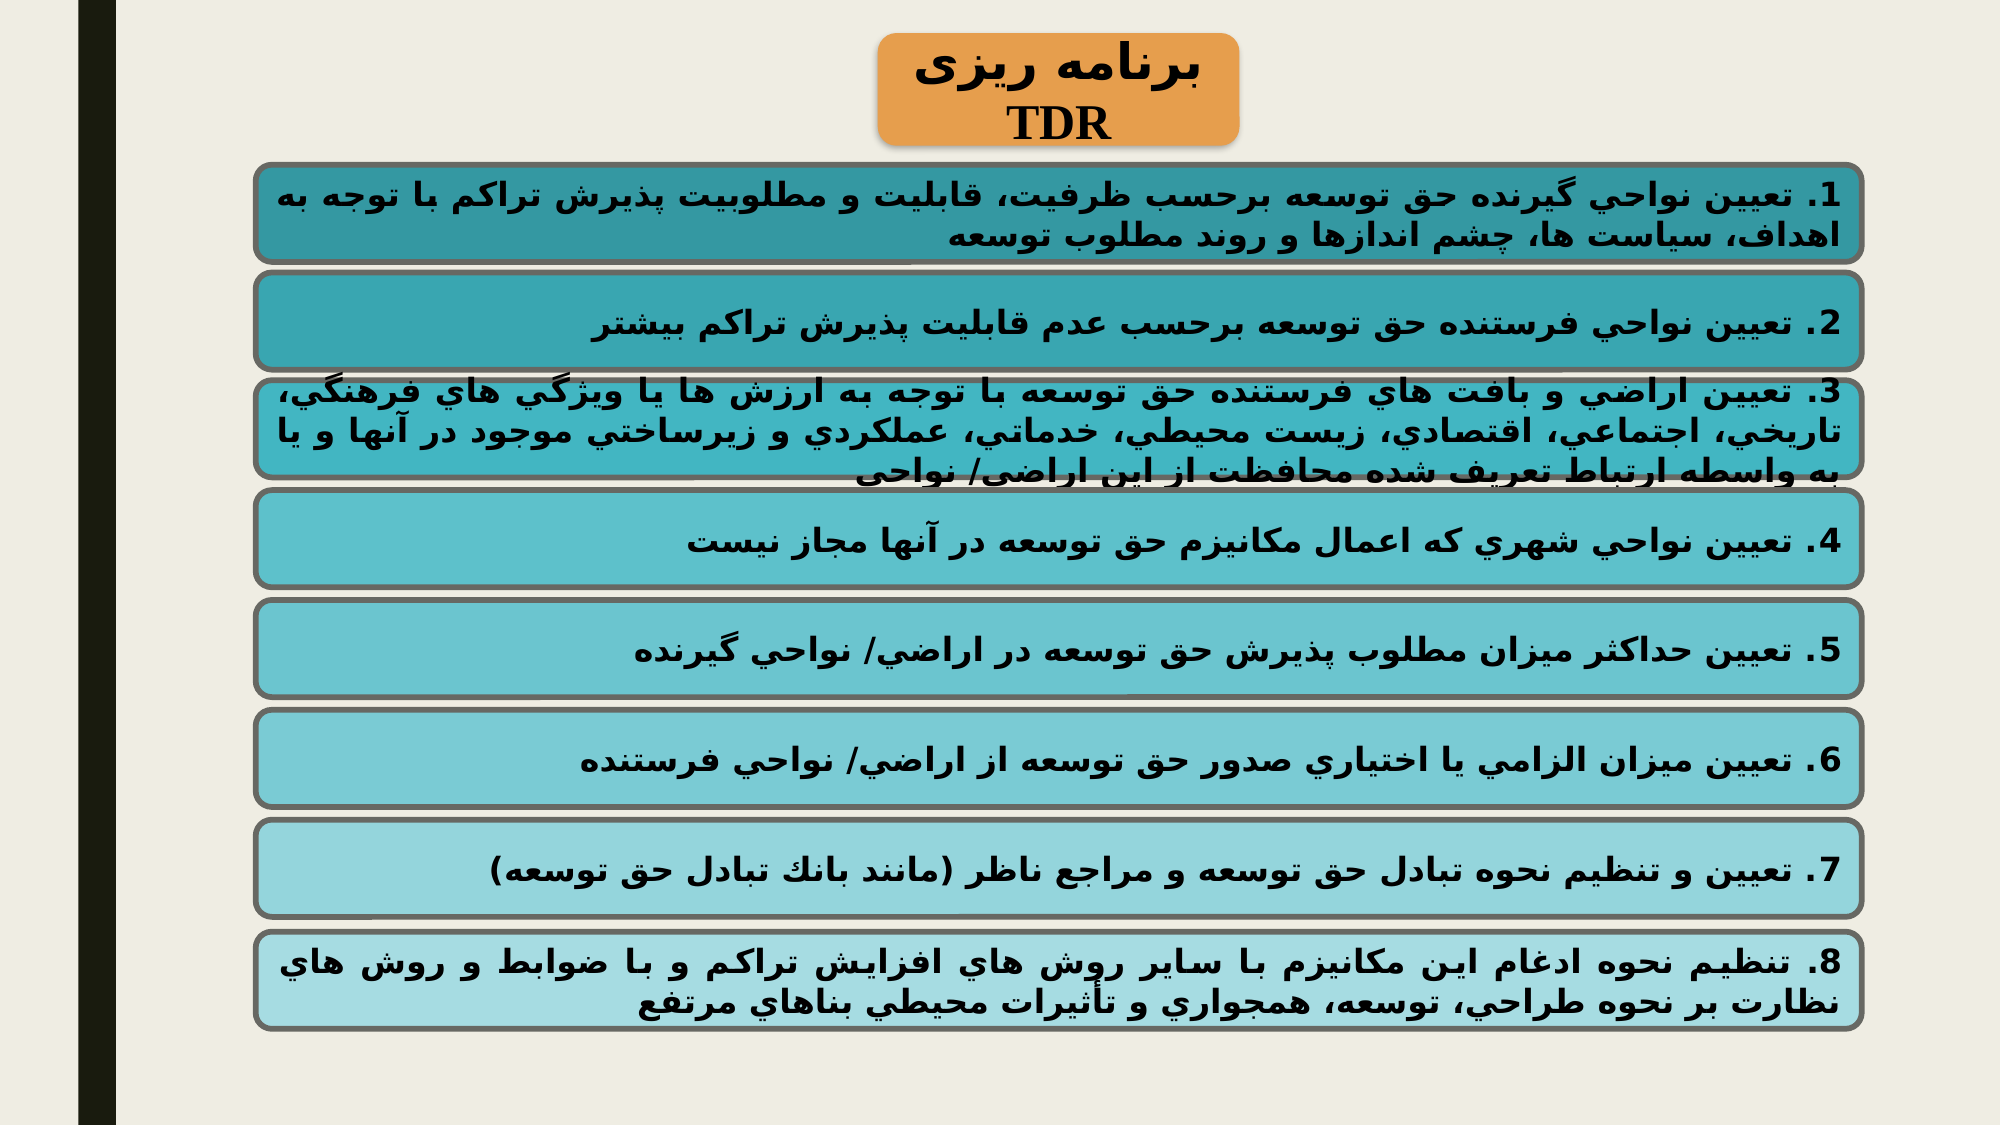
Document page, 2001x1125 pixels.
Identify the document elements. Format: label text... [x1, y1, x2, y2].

text_box 1. تعيين نواحي گيرنده حق توسعه برحسب ظرفيت، قابليت و مطلوبيت پذيرش تراكم با توجه به اهداف، سياست ها، چشم اندازها و روند مطلوب توسعه [252, 161, 1865, 265]
text_box 4. تعيين نواحي شهري كه اعمال مكانيزم حق توسعه در آنها مجاز نيست [252, 487, 1865, 591]
text_box 6. تعيين ميزان الزامي يا اختياري صدور حق توسعه از اراضي/ نواحي فرستنده [252, 706, 1865, 810]
text_box برنامه ریزی TDR [874, 30, 1243, 149]
text_box 8. تنظيم نحوه ادغام اين مكانيزم با ساير روش هاي افزايش تراكم و با ضوابط و روش هاي نظارت بر نحوه طراحي، توسعه، همجواري و تأثيرات محيطي بناهاي مرتفع [252, 928, 1865, 1032]
text_box 2. تعيين نواحي فرستنده حق توسعه برحسب عدم قابليت پذيرش تراكم بيشتر [252, 269, 1865, 373]
text_box 5. تعيين حداكثر ميزان مطلوب پذيرش حق توسعه در اراضي/ نواحي گيرنده [252, 597, 1865, 701]
text_box 7. تعيين و تنظيم نحوه تبادل حق توسعه و مراجع ناظر (مانند بانك تبادل حق توسعه) [252, 816, 1865, 920]
text_box 3. تعيين اراضي و بافت هاي فرستنده حق توسعه با توجه به ارزش ها يا ويژگي هاي فرهنگي، تاريخي، اجتماعي، اقتصادي، زيست محيطي، خدماتي، عملكردي و زيرساختي موجود در آنها و يا به واسطه ارتباط تعريف شده محافظت از اين اراضي/ نواحي [252, 377, 1865, 481]
